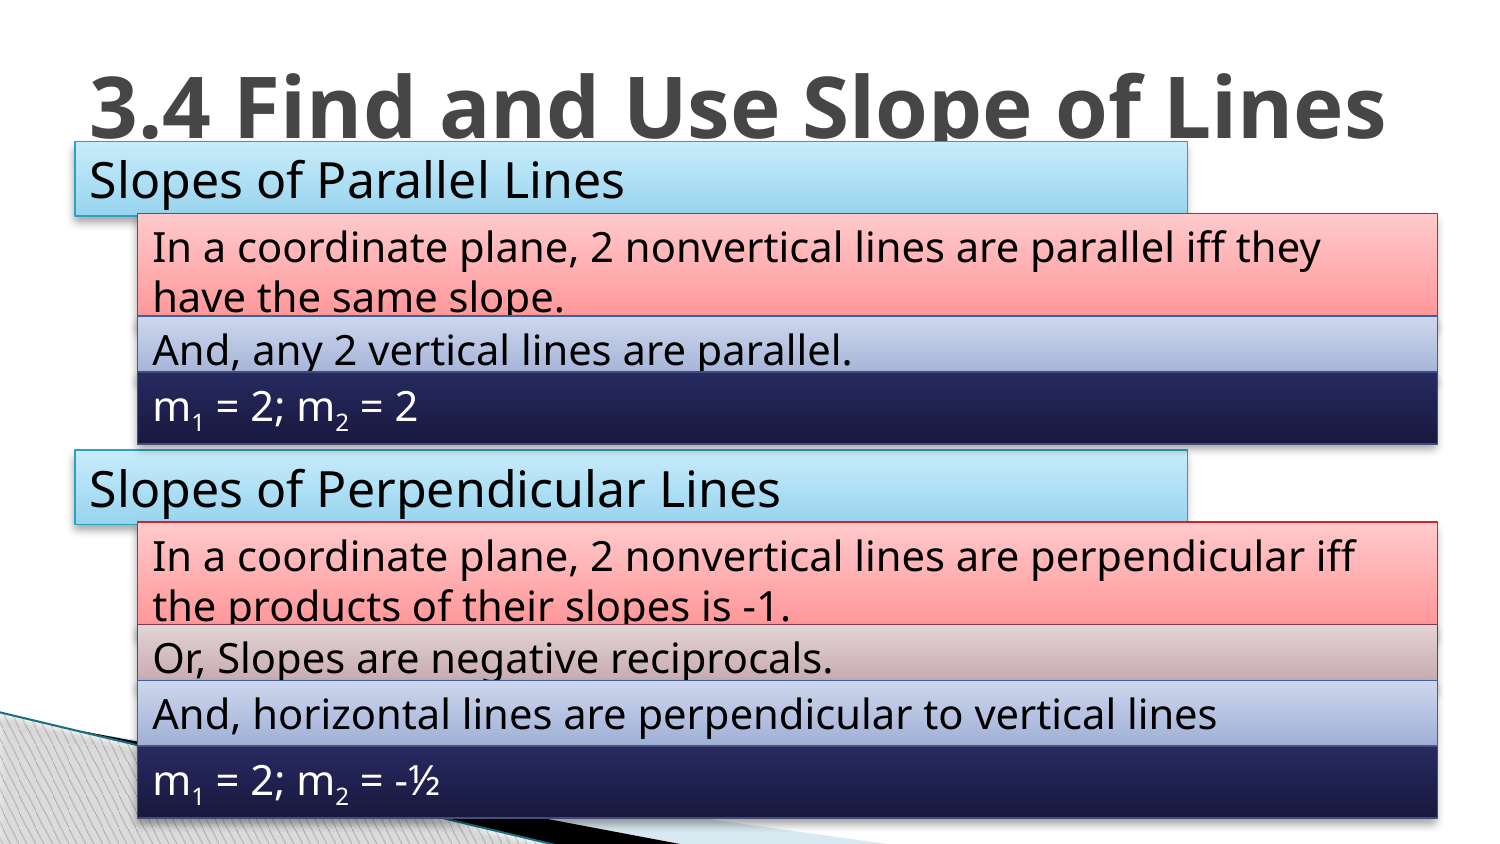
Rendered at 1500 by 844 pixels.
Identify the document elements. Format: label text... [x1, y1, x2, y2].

text_box Slopes of Parallel Lines [74, 141, 1188, 217]
text_box m1 = 2; m2 = -½ [137, 746, 1438, 819]
text_box In a coordinate plane, 2 nonvertical lines are parallel iff they have the same slope. [137, 213, 1438, 315]
text_box Or, Slopes are negative reciprocals. [137, 624, 1438, 680]
text_box m1 = 2; m2 = 2 [137, 371, 1438, 445]
title 3.4 Find and Use Slope of Lines [75, 33, 1425, 175]
text_box In a coordinate plane, 2 nonvertical lines are perpendicular iff the products of their slopes is -1. [137, 521, 1438, 624]
text_box And, any 2 vertical lines are parallel. [137, 315, 1438, 371]
text_box Slopes of Perpendicular Lines [74, 449, 1188, 525]
text_box And, horizontal lines are perpendicular to vertical lines [137, 680, 1438, 746]
